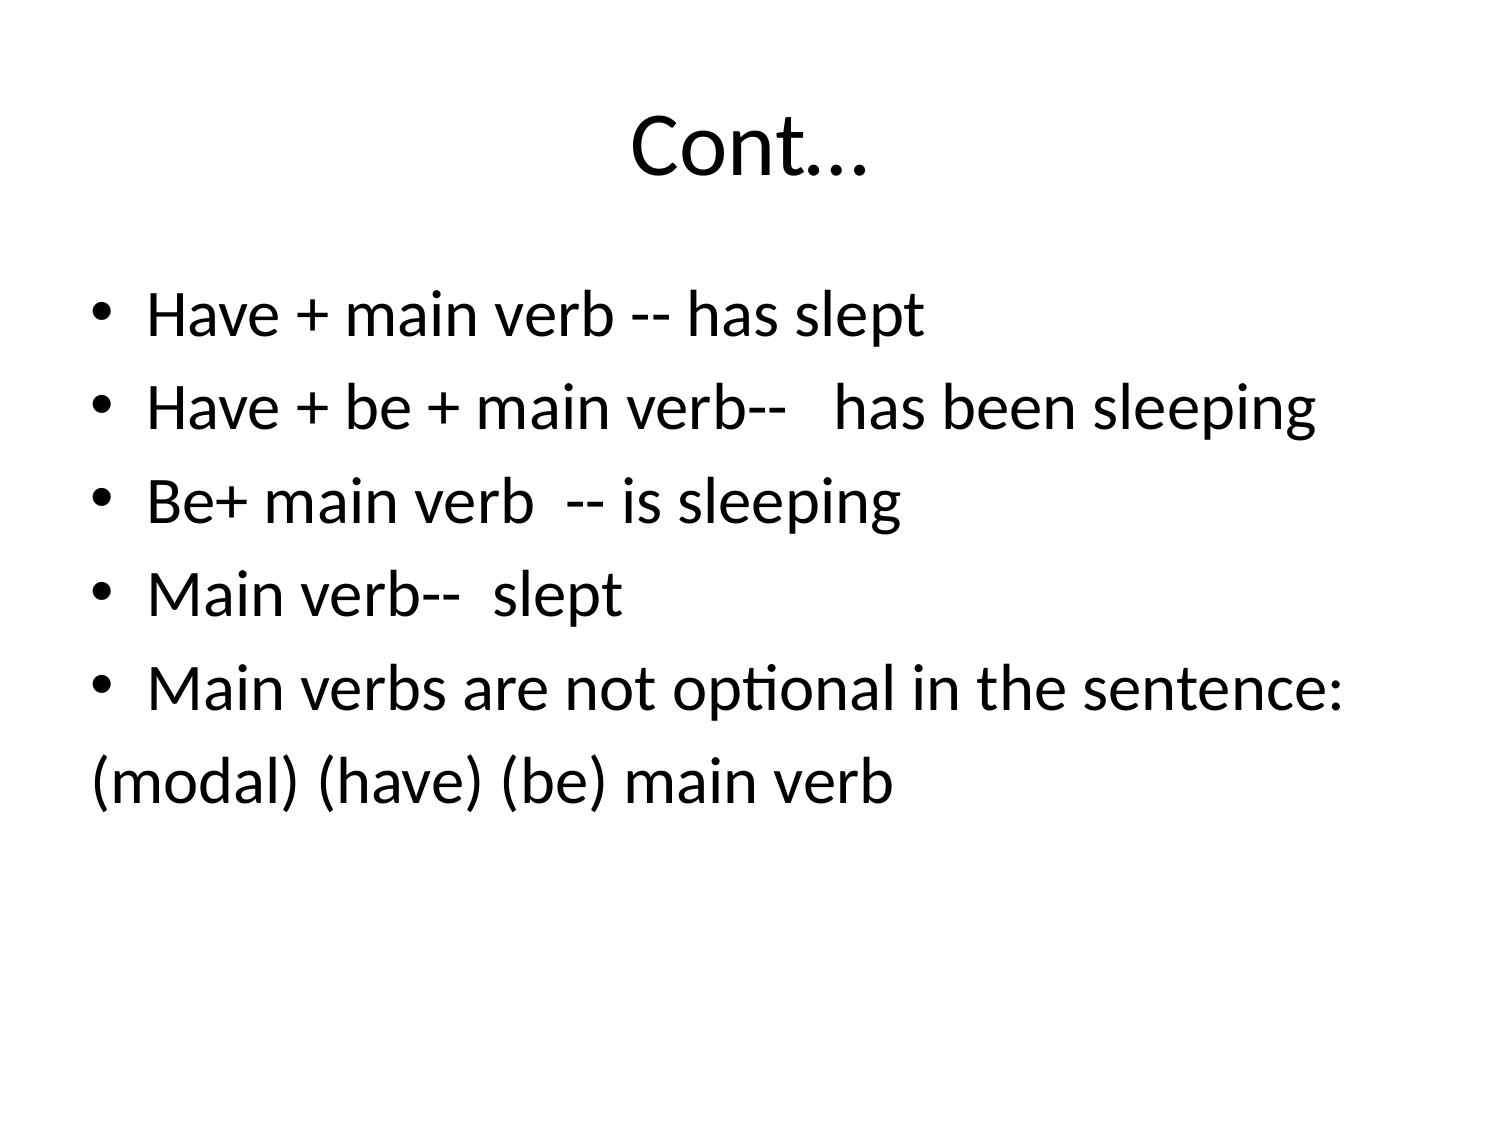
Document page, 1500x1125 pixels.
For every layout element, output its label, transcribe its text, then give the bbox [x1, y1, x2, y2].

title Cont… [75, 45, 1425, 233]
list Have + main verb -- has slept Have + be + main verb-- has been sleeping Be+ main verb -- is sleeping Main verb-- slept Main verbs are not optional in the sentence: (modal) (have) (be) main verb [75, 262, 1425, 1005]
